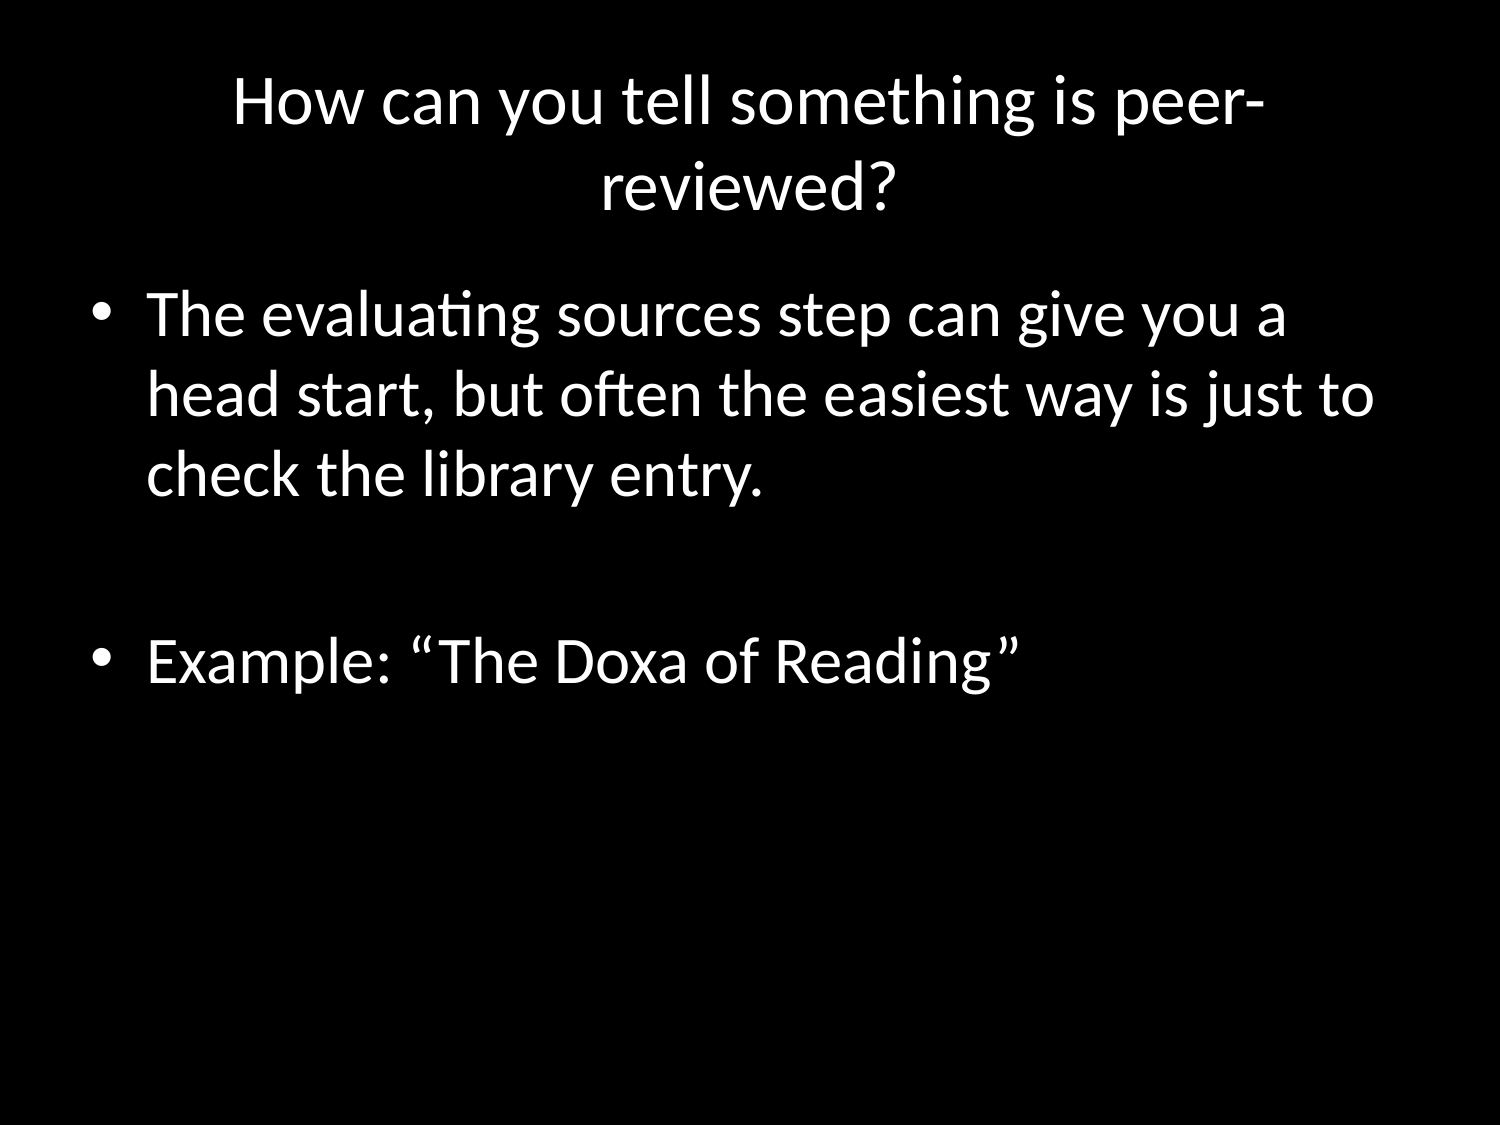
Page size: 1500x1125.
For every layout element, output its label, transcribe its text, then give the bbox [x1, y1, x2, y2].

title How can you tell something is peer-reviewed? [75, 45, 1425, 233]
list The evaluating sources step can give you a head start, but often the easiest way is just to check the library entry. Example: “The Doxa of Reading” [75, 262, 1425, 1005]
